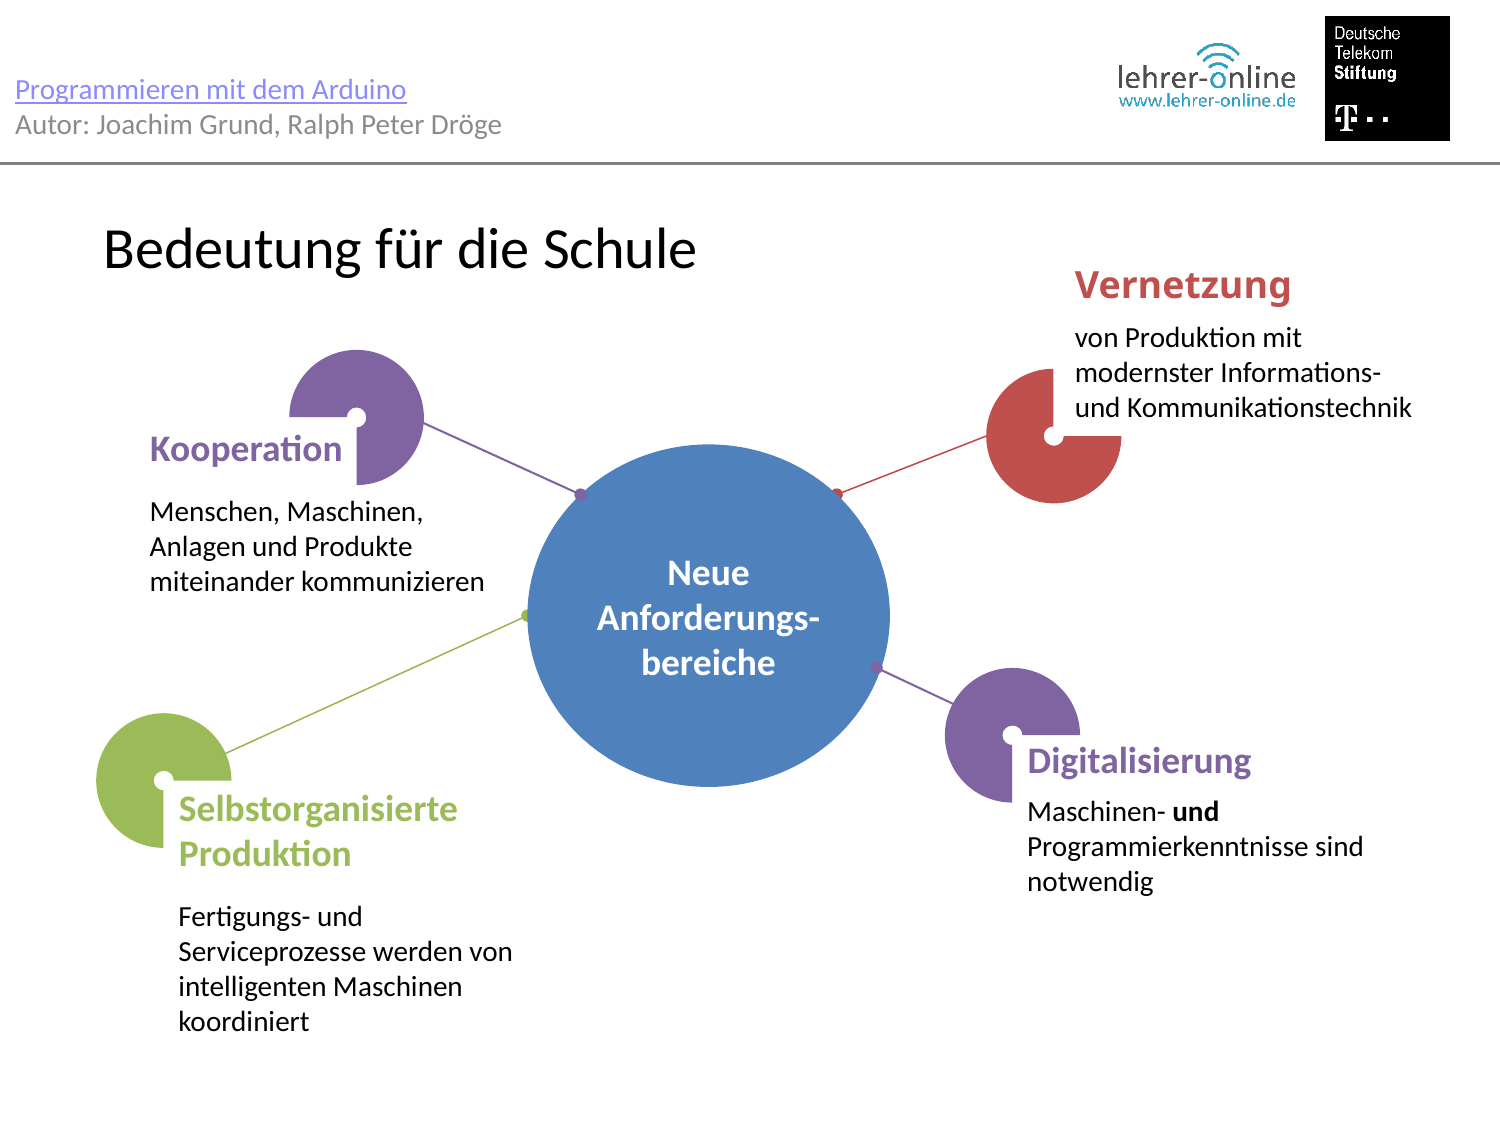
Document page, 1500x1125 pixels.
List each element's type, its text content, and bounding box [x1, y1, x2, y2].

picture [1325, 16, 1450, 141]
text_box Bedeutung für die Schule [88, 164, 1439, 327]
text_box Neue Anforderungs-bereiche [564, 444, 890, 787]
picture [1116, 40, 1299, 126]
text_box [836, 252, 1439, 504]
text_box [95, 615, 562, 1048]
text_box Programmieren mit dem Arduino Autor: Joachim Grund, Ralph Peter Dröge [0, 75, 839, 136]
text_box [134, 349, 581, 607]
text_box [876, 667, 1410, 907]
